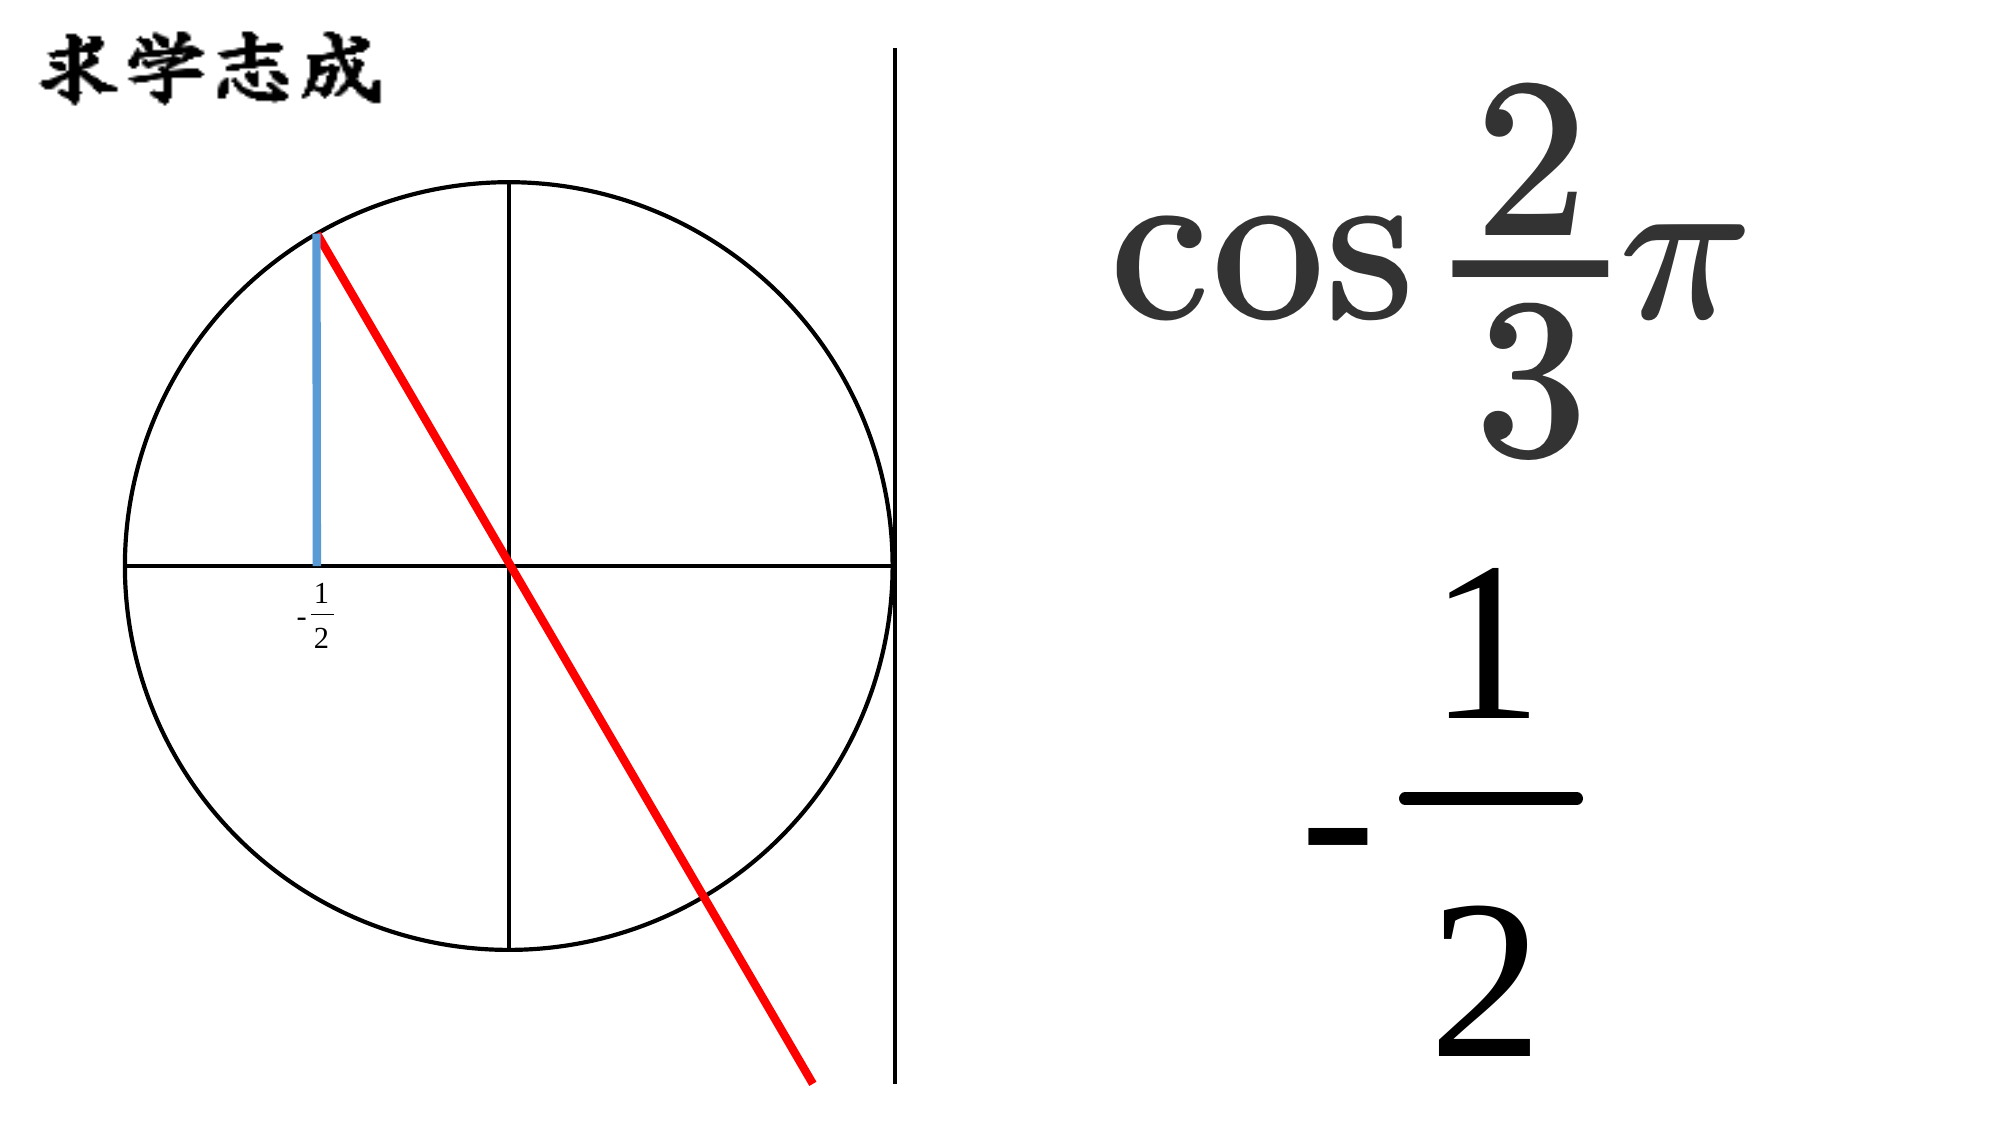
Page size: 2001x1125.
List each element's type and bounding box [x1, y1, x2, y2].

text_box [1300, 516, 1602, 1125]
picture [1061, 25, 1802, 516]
text_box [296, 576, 338, 659]
picture [18, 0, 403, 166]
text_box [813, 330, 893, 564]
text_box [813, 568, 893, 802]
text_box [123, 235, 316, 900]
text_box [315, 181, 702, 233]
text_box [316, 233, 813, 1084]
